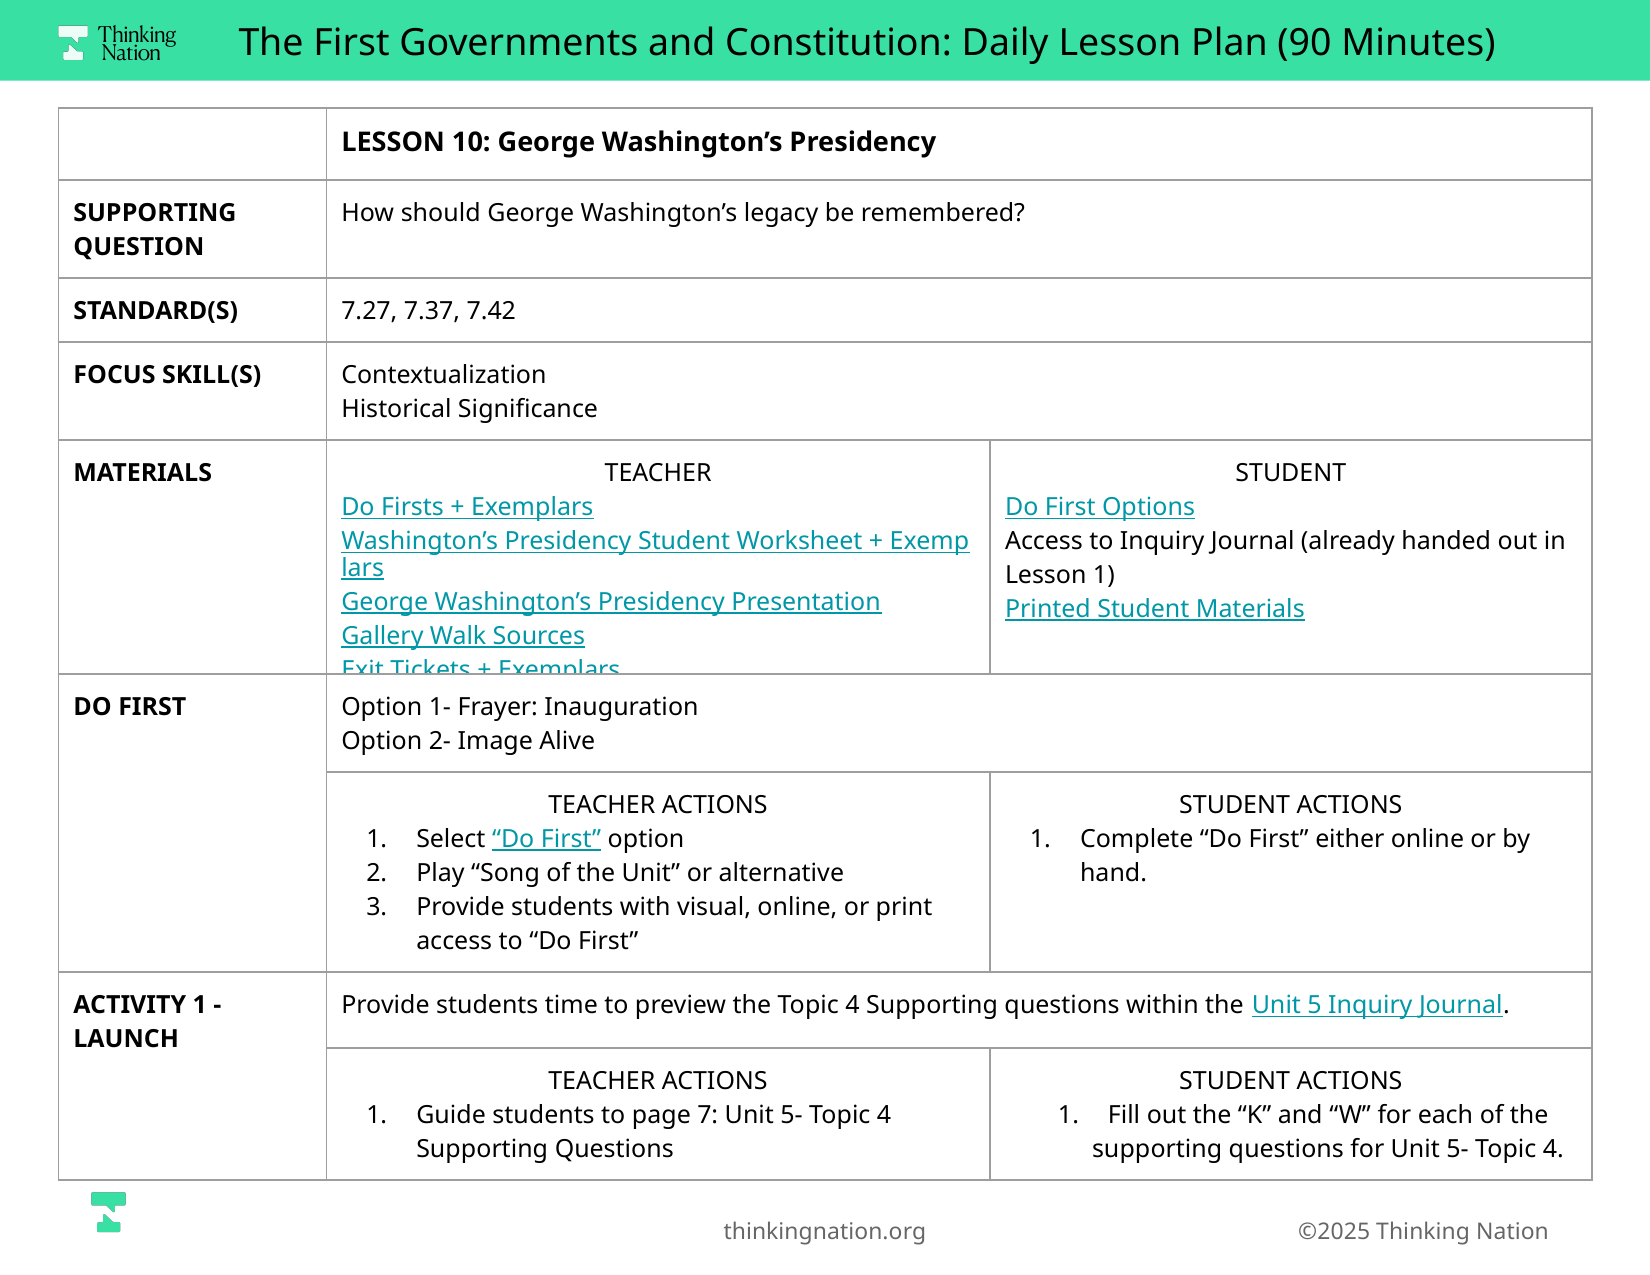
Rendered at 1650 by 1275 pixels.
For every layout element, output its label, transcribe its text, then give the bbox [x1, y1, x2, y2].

text_box ©2025 Thinking Nation [1174, 1200, 1566, 1240]
table_cell TEACHER ACTIONS Select “Do First” option Play “Song of the Unit” or alternative Provide students with visual, online, or print access to “Do First” [327, 773, 989, 971]
table_cell Provide students time to preview the Topic 4 Supporting questions within the Unit 5 Inquiry Journal. [327, 973, 1591, 1047]
table_header [59, 109, 326, 179]
table_cell STANDARD(S) [59, 279, 326, 341]
table_header LESSON 10: George Washington’s Presidency [327, 109, 1591, 179]
table_cell STUDENT ACTIONS Fill out the “K” and “W” for each of the supporting questions for Unit 5- Topic 4. [991, 1049, 1591, 1179]
table_cell FOCUS SKILL(S) [59, 343, 326, 439]
table_cell DO FIRST [59, 675, 326, 971]
table_cell TEACHER ACTIONS Guide students to page 7: Unit 5- Topic 4 Supporting Questions [327, 1049, 989, 1179]
text_box thinkingnation.org [629, 1200, 1021, 1240]
text_box The First Governments and Constitution: Daily Lesson Plan (90 Minutes) [0, 0, 1650, 81]
table_cell Contextualization Historical Significance [327, 343, 1591, 439]
picture [80, 1184, 136, 1240]
table_cell TEACHER Do Firsts + Exemplars Washington’s Presidency Student Worksheet + Exemplars George Washington’s Presidency Presentation Gallery Walk Sources Exit Tickets + Exemplars [327, 441, 989, 673]
table_cell Option 1- Frayer: Inauguration Option 2- Image Alive [327, 675, 1591, 771]
picture [45, 14, 180, 85]
table_cell SUPPORTING QUESTION [59, 181, 326, 277]
table_cell ACTIVITY 1 - LAUNCH [59, 973, 326, 1179]
table_cell MATERIALS [59, 441, 326, 673]
table_cell STUDENT ACTIONS Complete “Do First” either online or by hand. [991, 773, 1591, 971]
table_cell STUDENT Do First Options Access to Inquiry Journal (already handed out in Lesson 1) Printed Student Materials [991, 441, 1591, 673]
table_cell How should George Washington’s legacy be remembered? [327, 181, 1591, 277]
table_cell 7.27, 7.37, 7.42 [327, 279, 1591, 341]
